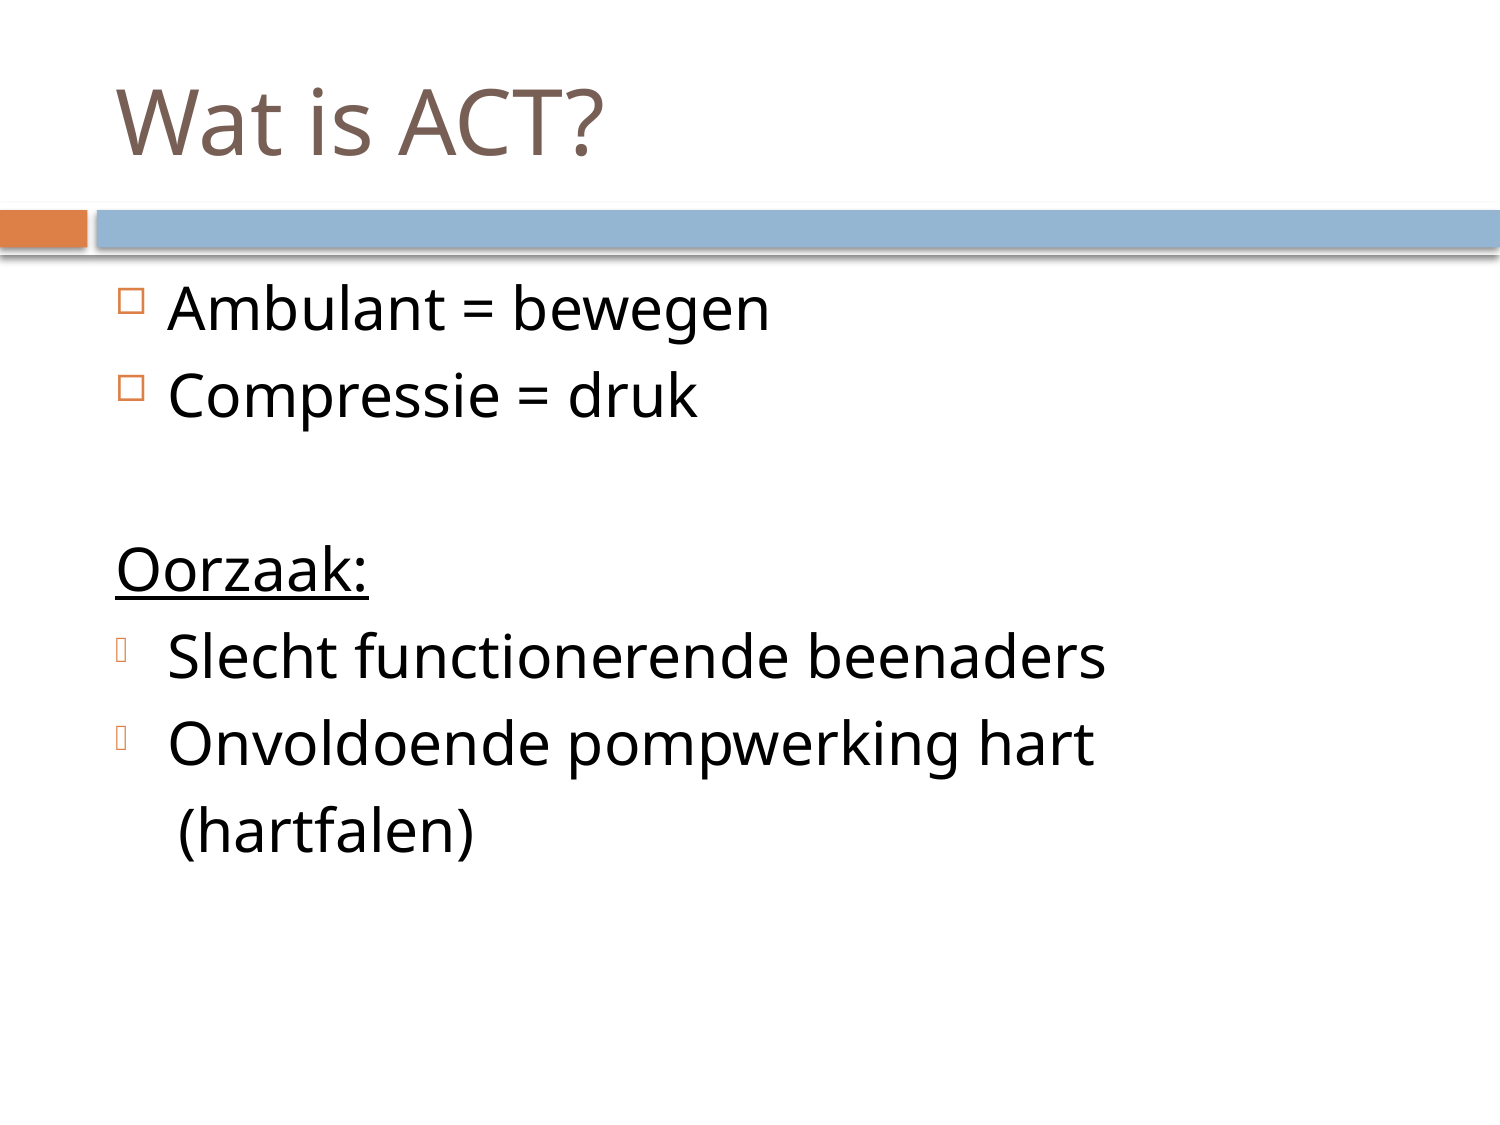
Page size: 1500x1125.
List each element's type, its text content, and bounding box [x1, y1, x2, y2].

title Wat is ACT? [100, 37, 1438, 200]
list Ambulant = bewegen Compressie = druk Oorzaak: Slecht functionerende beenaders Onvoldoende pompwerking hart (hartfalen) [100, 262, 1438, 1000]
